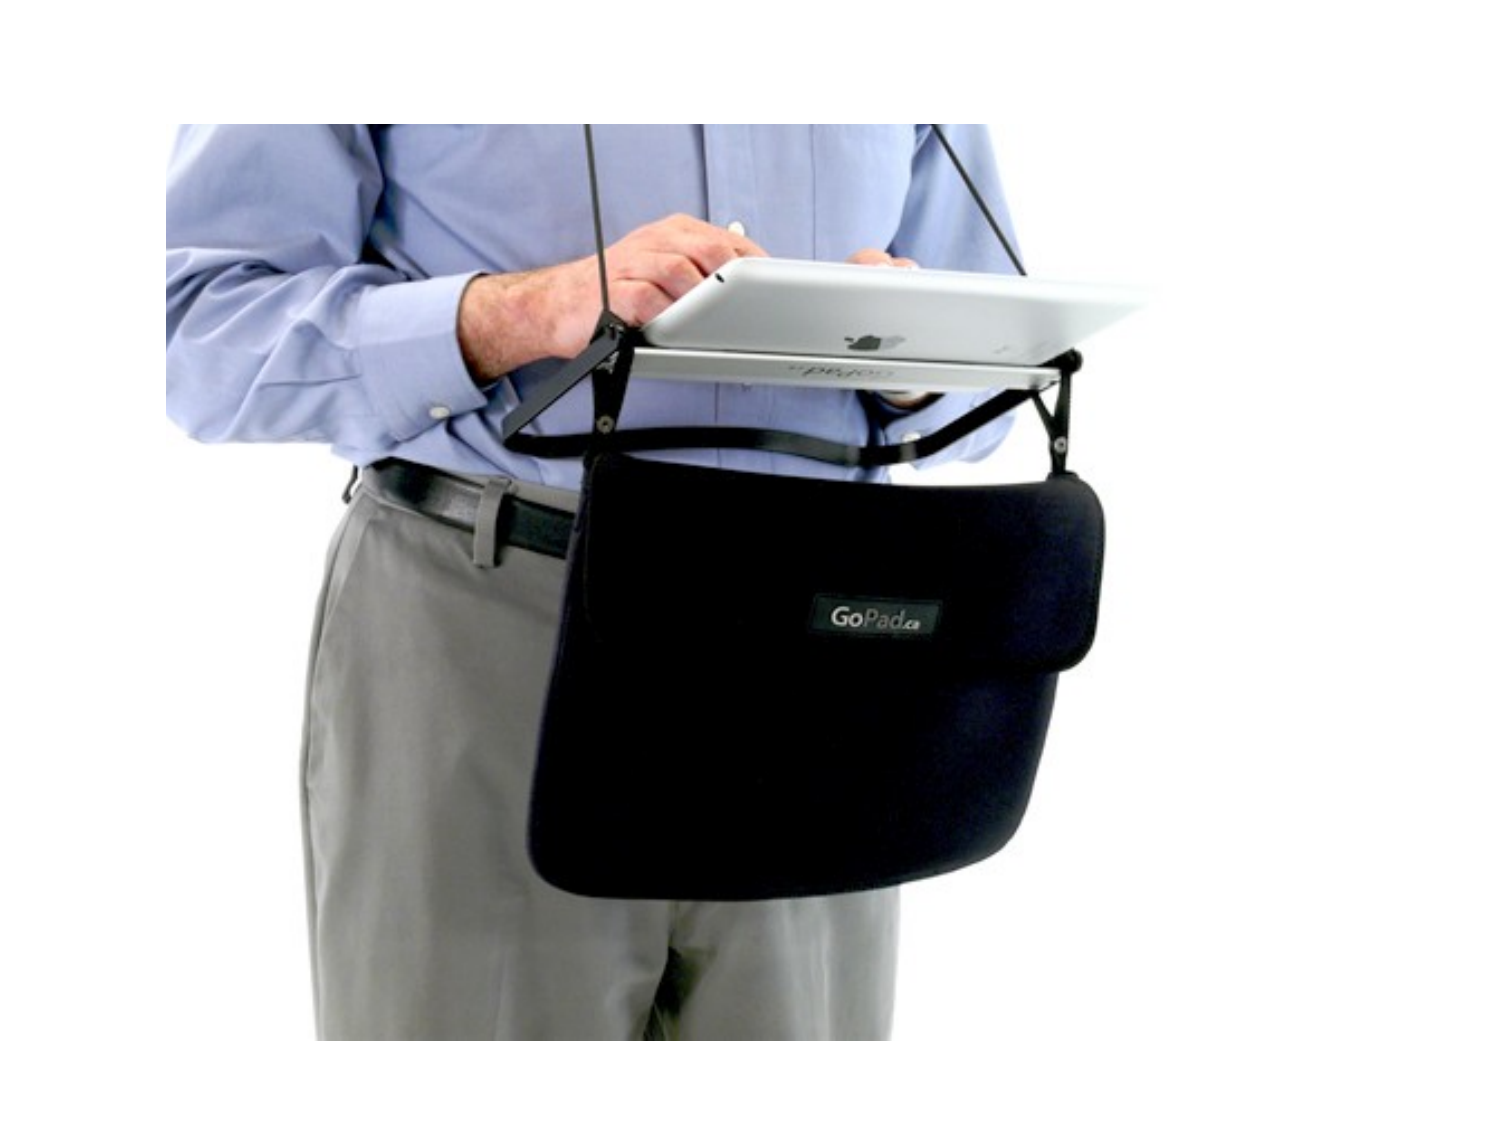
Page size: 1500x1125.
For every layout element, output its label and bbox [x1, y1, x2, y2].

picture [166, 124, 1388, 1041]
